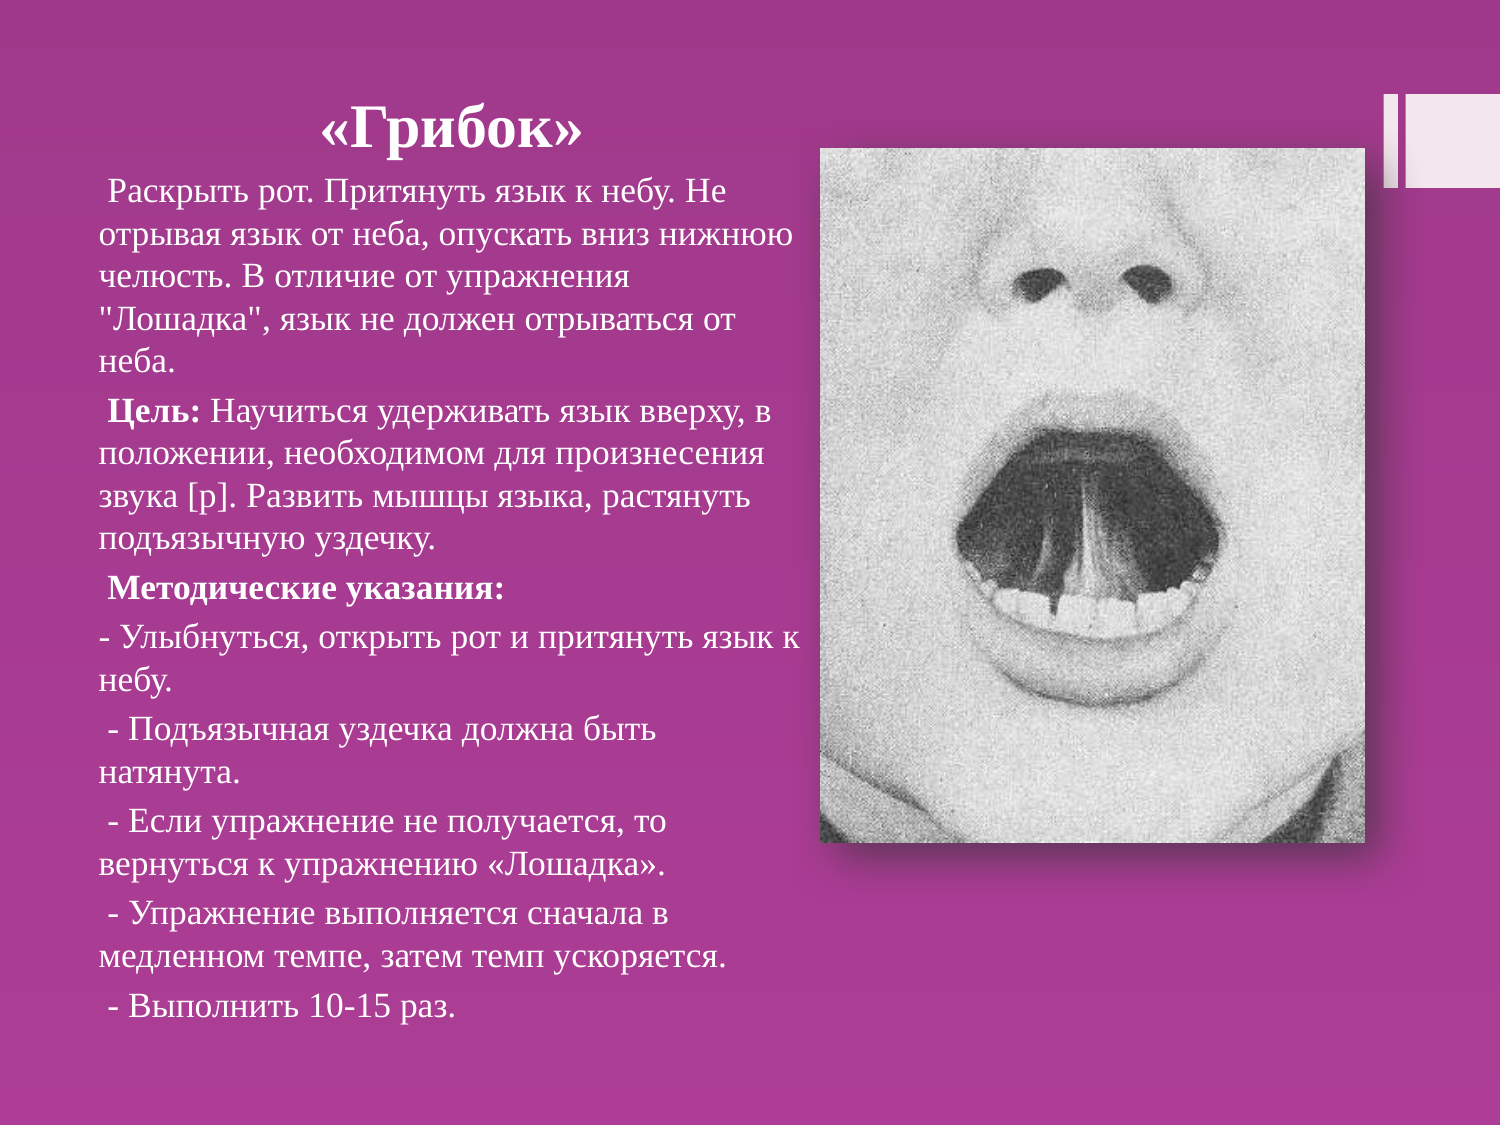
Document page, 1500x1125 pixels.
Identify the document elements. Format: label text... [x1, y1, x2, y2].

list «Грибок» Раскрыть рот. Притянуть язык к небу. Не отрывая язык от неба, опускать вниз нижнюю челюсть. В отличие от упражнения "Лошадка", язык не должен отрываться от неба. Цель: Научиться удерживать язык вверху, в положении, необходимом для произнесения звука [р]. Развить мышцы языка, растянуть подъязычную уздечку. Методические указания: - Улыбнуться, открыть рот и притянуть язык к небу. - Подъязычная уздечка должна быть натянута. - Если упражнение не получается, то вернуться к упражнению «Лошадка». - Упражнение выполняется сначала в медленном темпе, затем темп ускоряется. - Выполнить 10-15 раз. [76, 78, 821, 1035]
picture [820, 148, 1365, 844]
